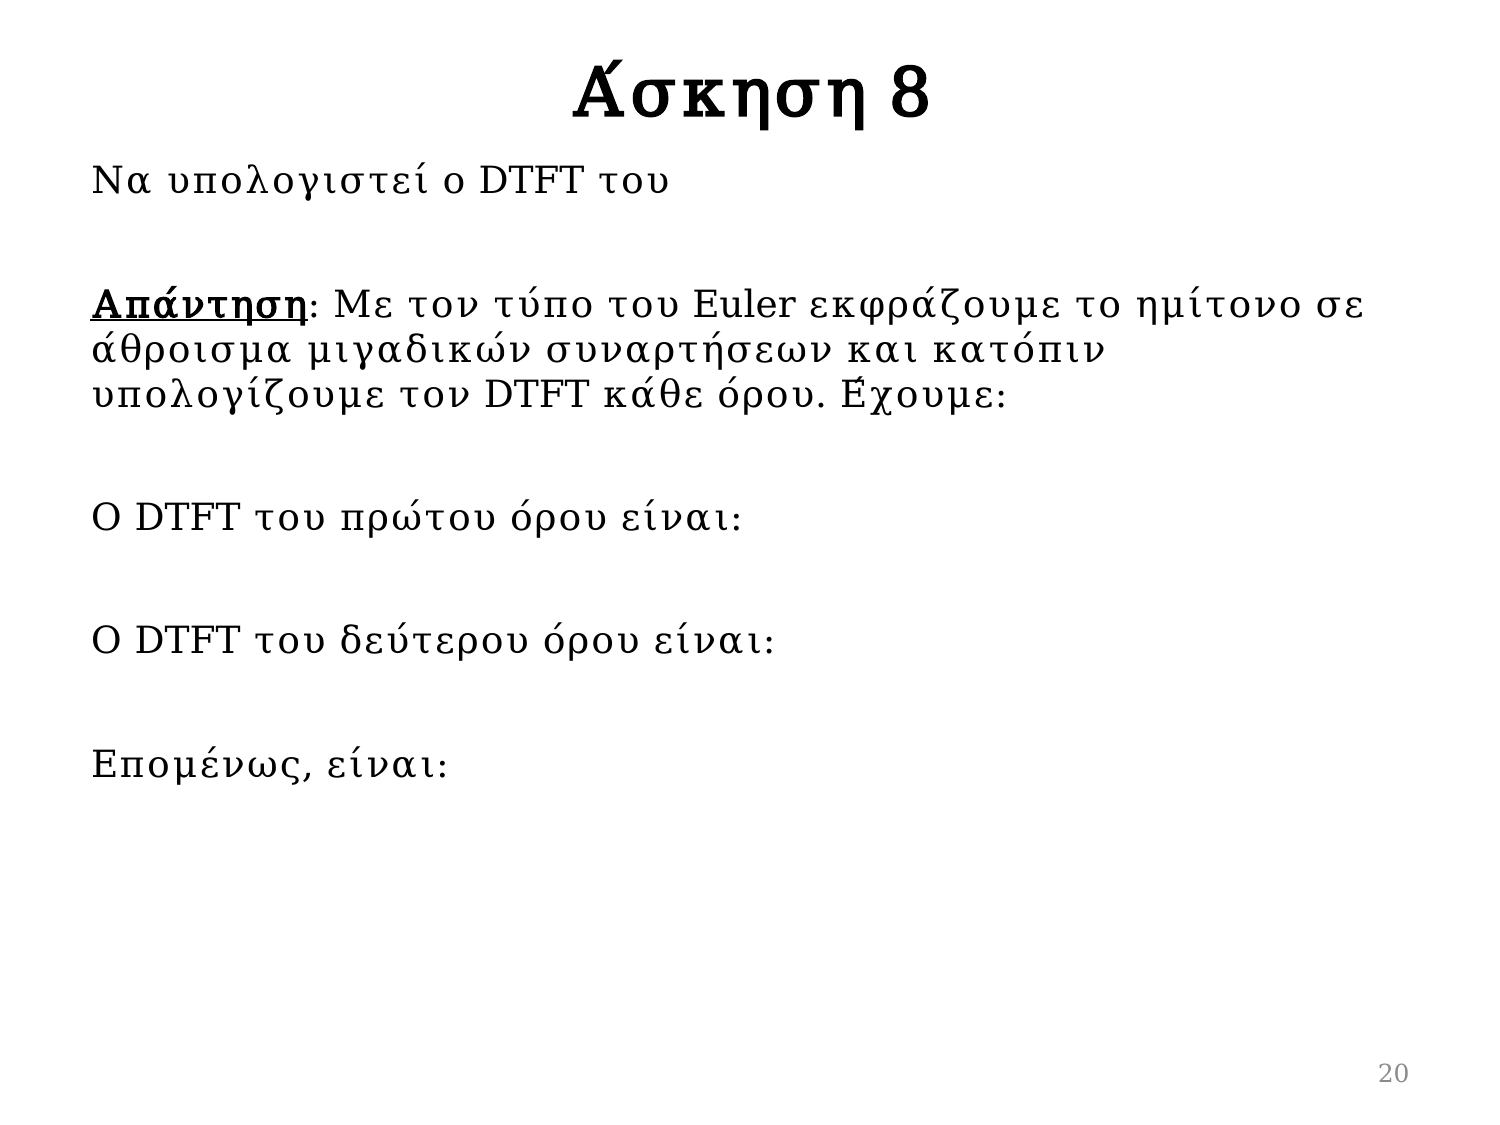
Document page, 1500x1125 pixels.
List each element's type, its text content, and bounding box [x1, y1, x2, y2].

slide_number 20 [1222, 1042, 1425, 1103]
title Άσκηση 8 [75, 19, 1425, 159]
